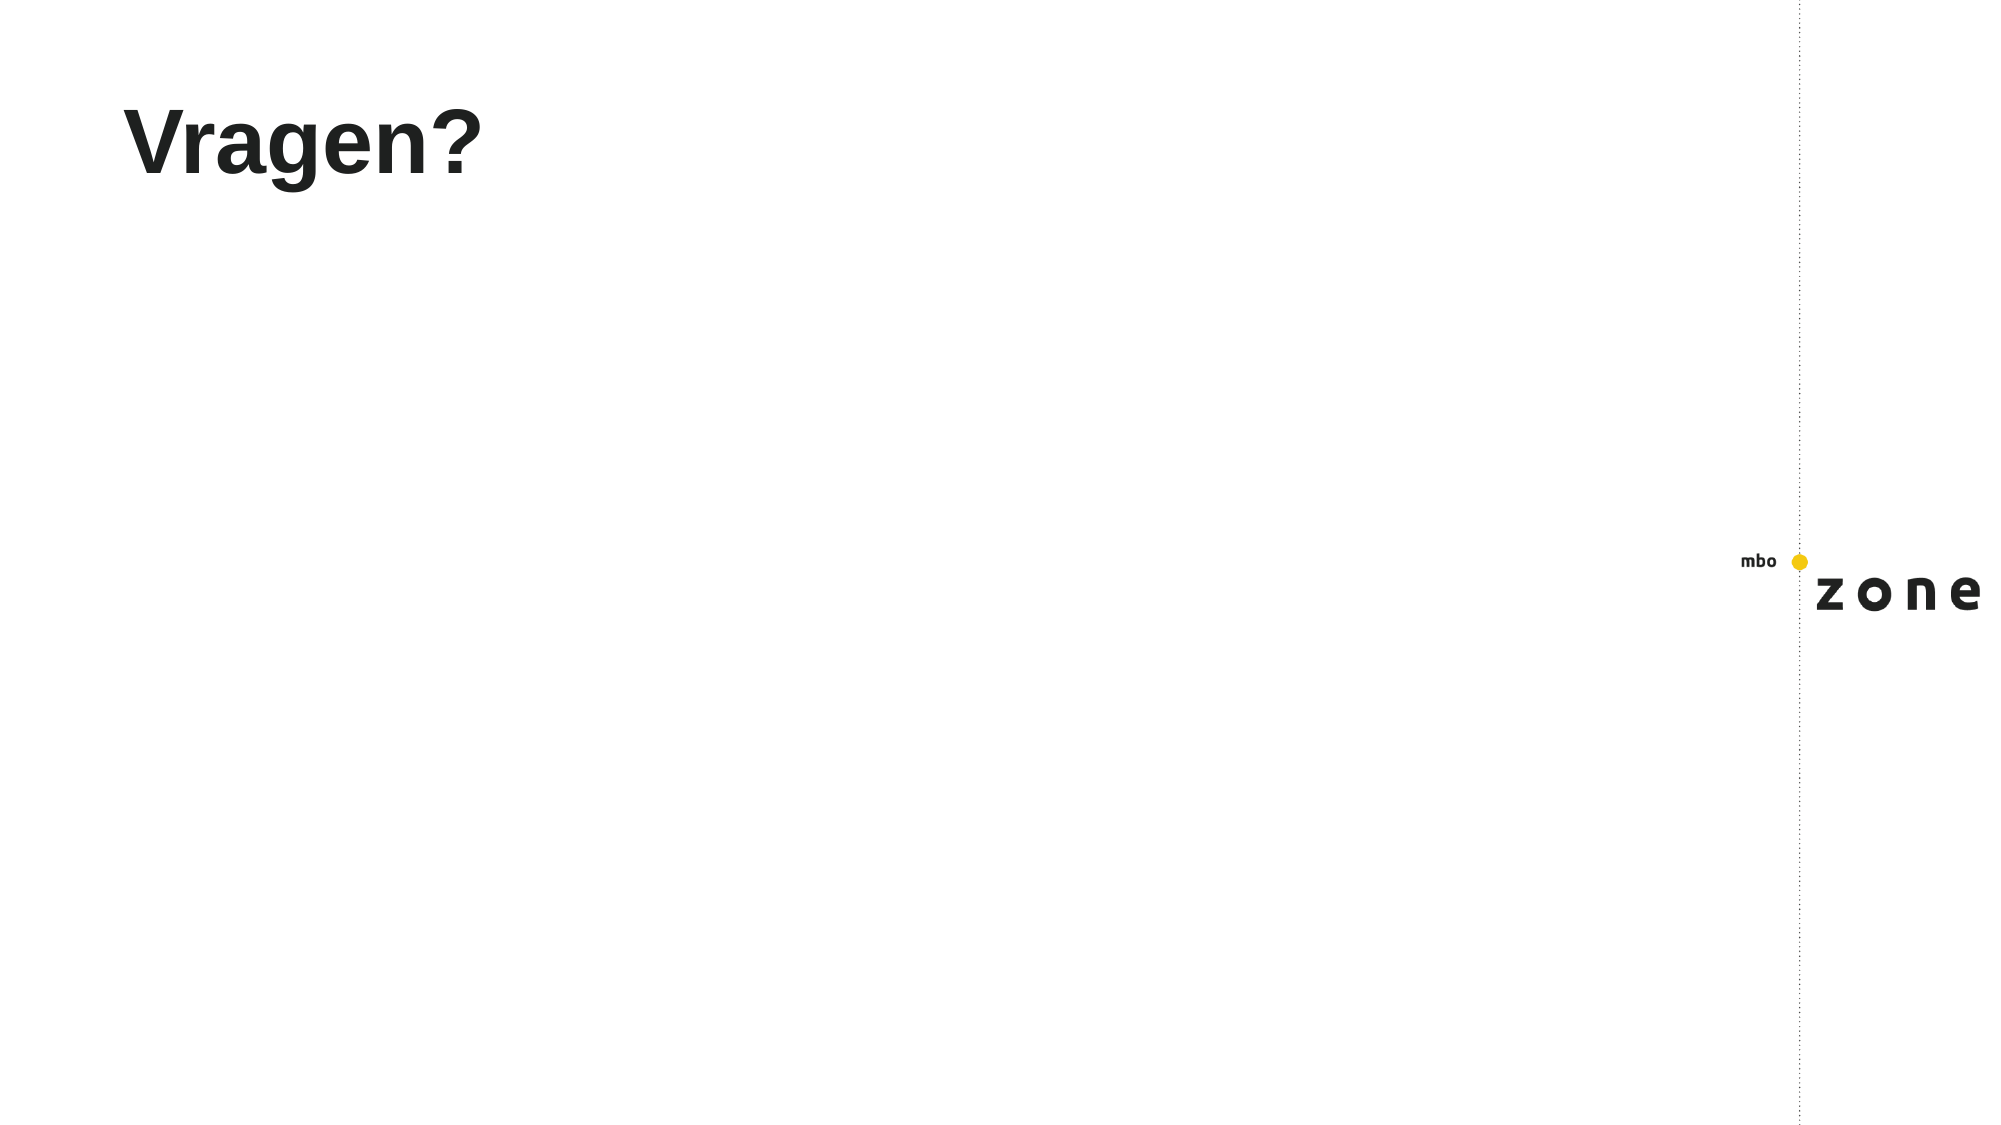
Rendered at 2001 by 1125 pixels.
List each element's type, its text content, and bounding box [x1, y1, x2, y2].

title Vragen? [124, 94, 1607, 272]
picture [1596, 0, 2001, 1125]
